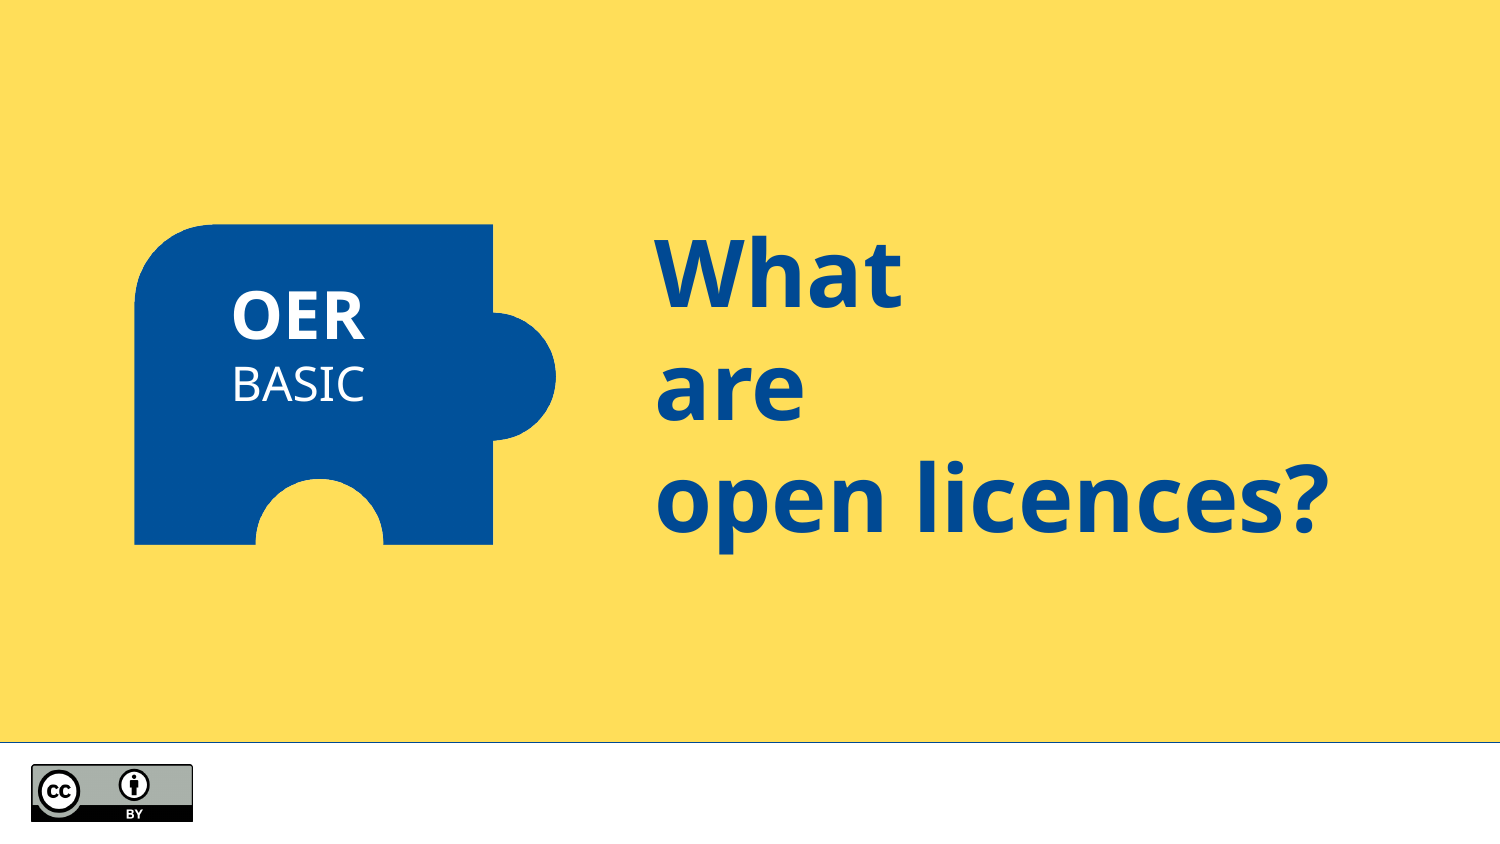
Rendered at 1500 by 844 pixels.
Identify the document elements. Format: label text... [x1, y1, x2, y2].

picture [31, 764, 193, 822]
text_box [0, 750, 1500, 844]
picture [133, 224, 556, 545]
text_box What are open licences? [639, 199, 1427, 567]
text_box OER BASIC [560, 258, 862, 426]
